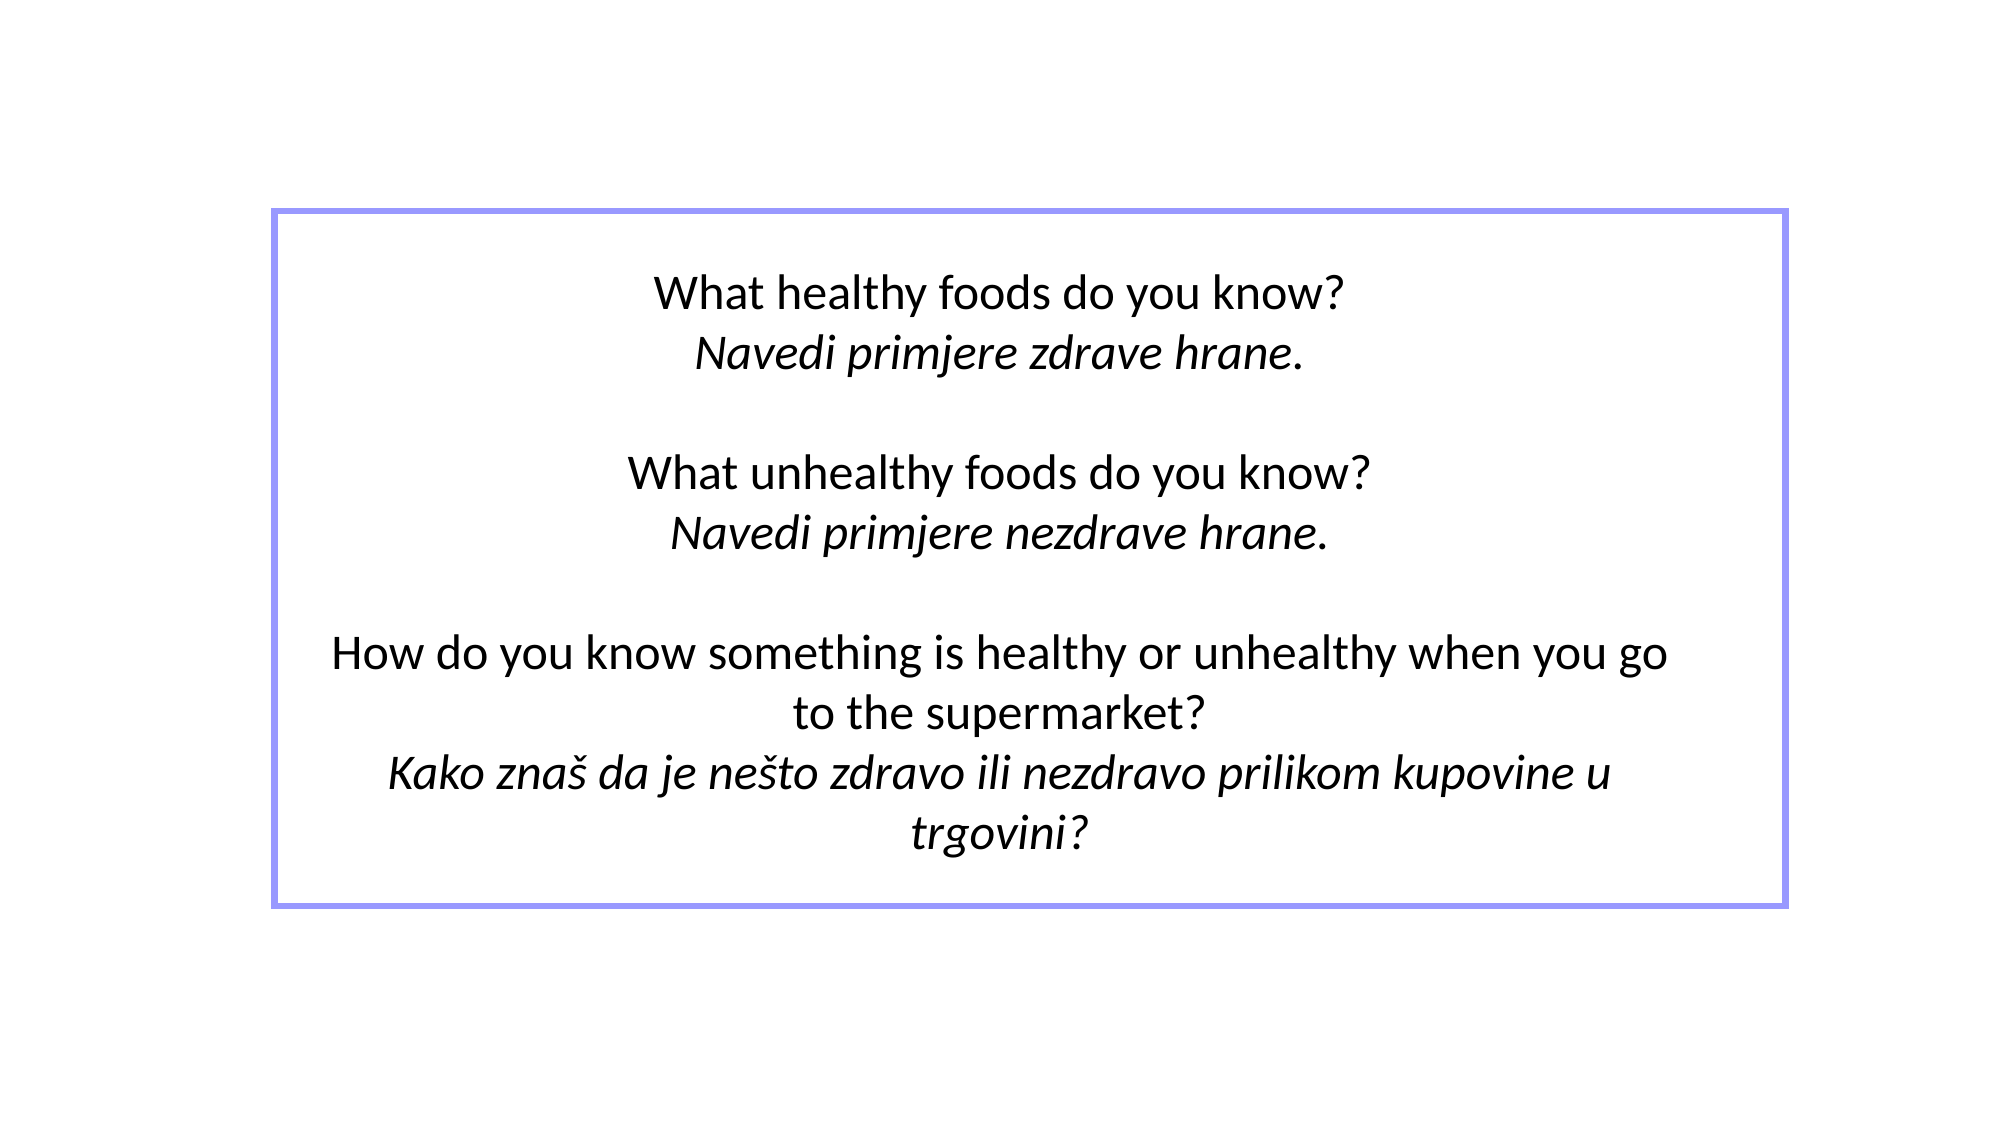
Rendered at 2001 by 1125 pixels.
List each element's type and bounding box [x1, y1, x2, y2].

text_box [273, 210, 1787, 907]
